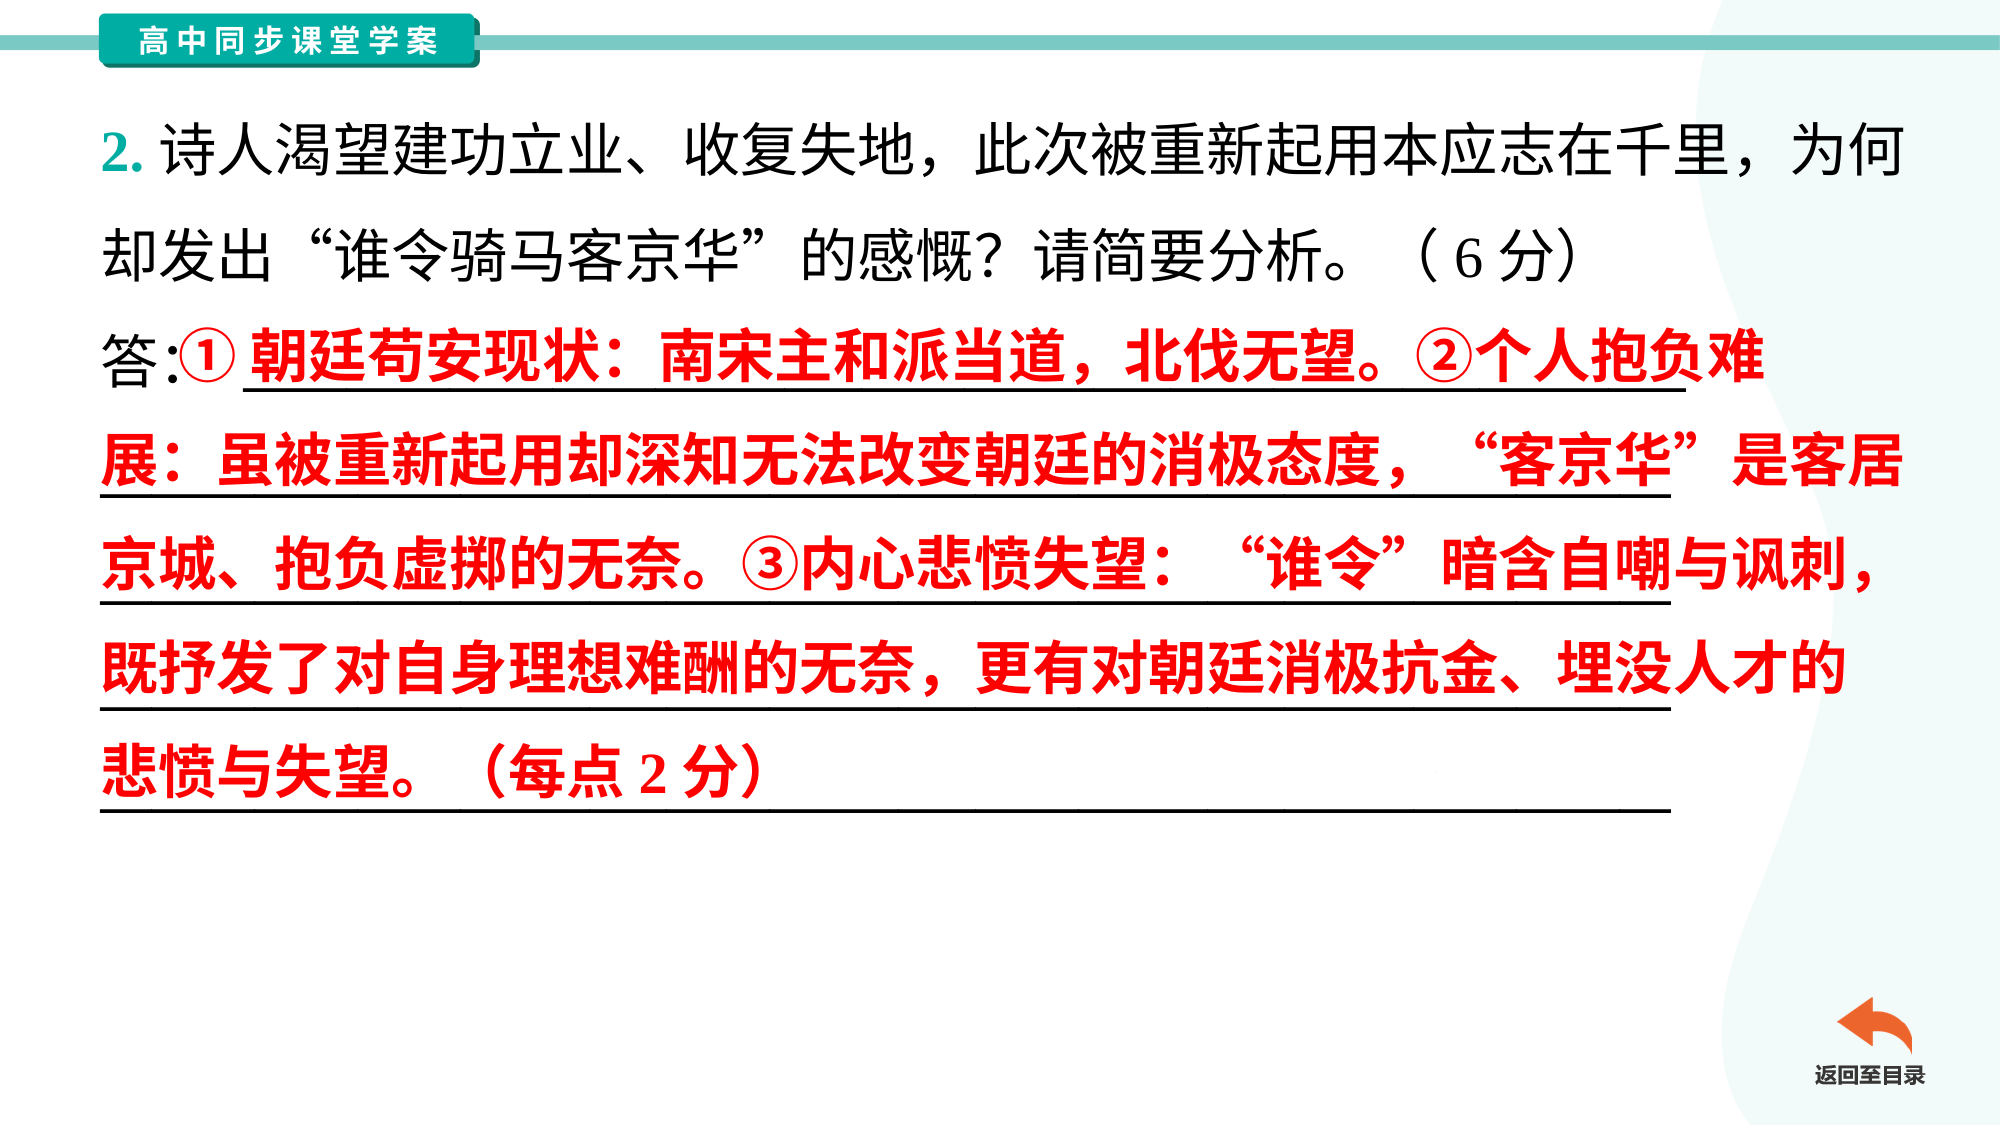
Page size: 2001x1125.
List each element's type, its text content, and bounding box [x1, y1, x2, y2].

text_box ①朝廷苟安现状：南宋主和派当道，北伐无望。②个人抱负难 展：虽被重新起用却深知无法改变朝廷的消极态度，“客京华”是客居 京城、抱负虚掷的无奈。③内心悲愤失望：“谁令”暗含自嘲与讽刺， 既抒发了对自身理想难酬的无奈，更有对朝廷消极抗金、埋没人才的 悲愤与失望。（每点2分） [100, 284, 1899, 794]
picture [0, 0, 2000, 1125]
text_box 2.诗人渴望建功立业、收复失地，此次被重新起用本应志在千里，为何 却发出“谁令骑马客京华”的感慨？请简要分析。（6分） 答： ________________________________________________________ _____________________________________________________________ _____________________________________________________________ _____________________________________________________________ _____________________________________________________________ [100, 76, 1899, 284]
text_box 2.诗人渴望建功立业、收复失地，此次被重新起用本应志在千里，为何 却发出“谁令骑马客京华”的感慨？请简要分析。（6分） 答： ________________________________________________________ _____________________________________________________________ _____________________________________________________________ _____________________________________________________________ _____________________________________________________________ [100, 794, 1899, 801]
